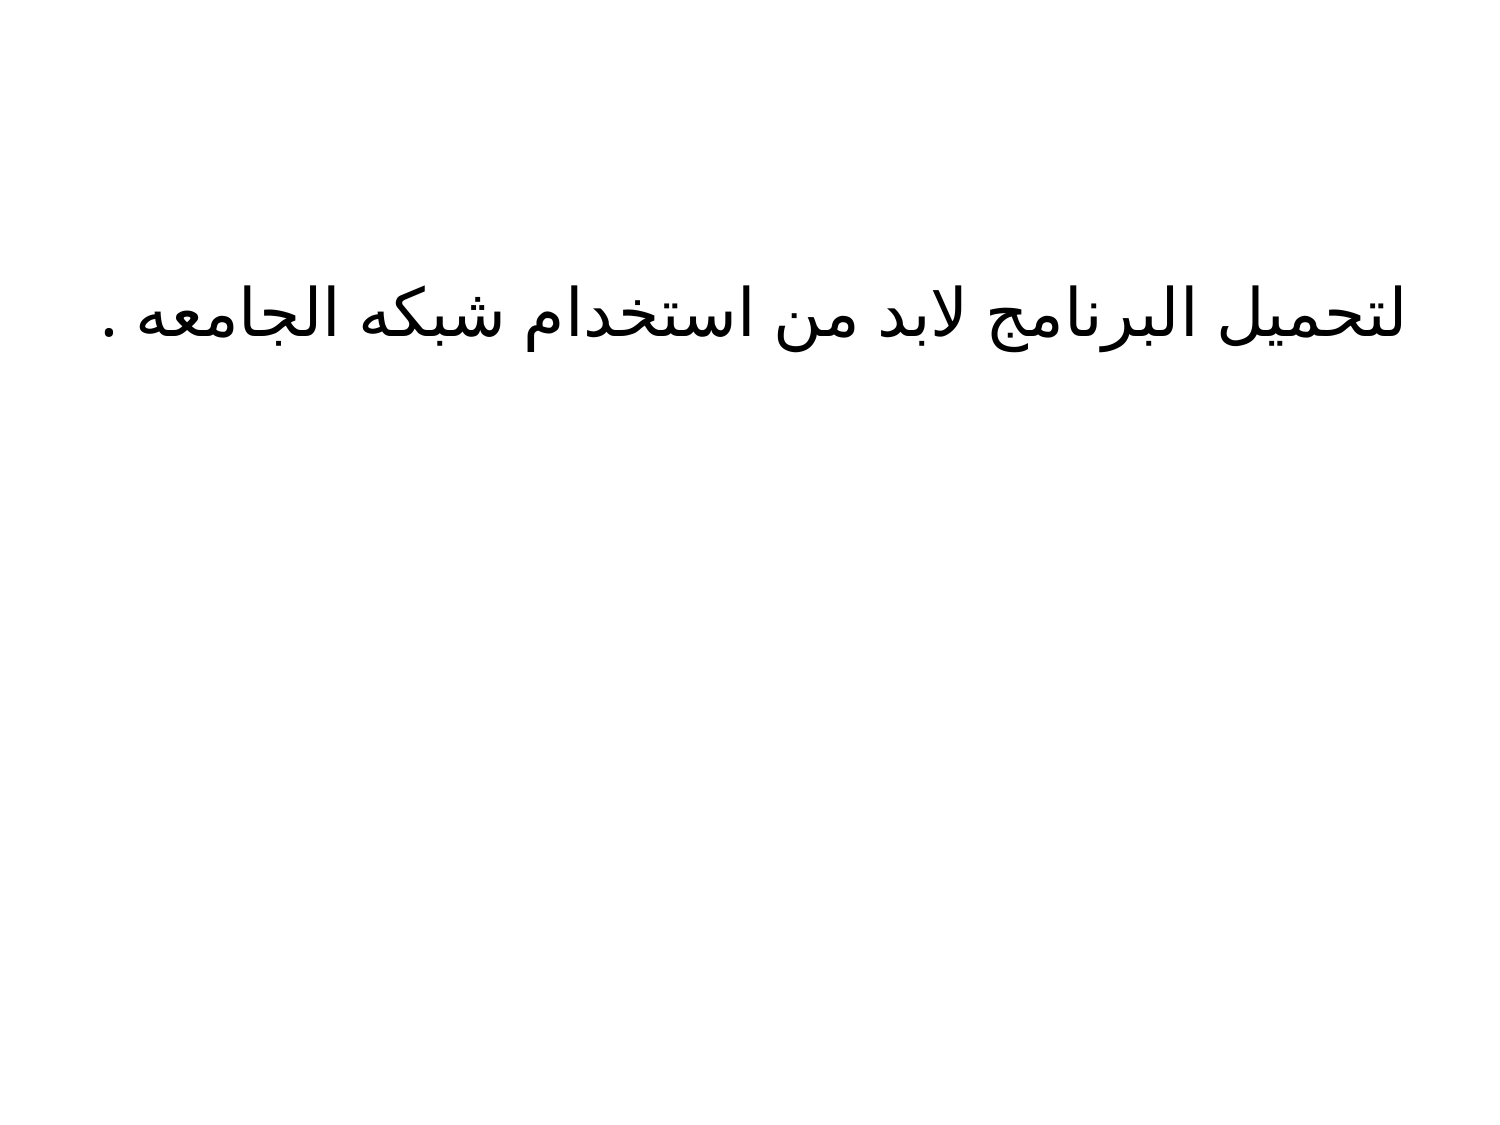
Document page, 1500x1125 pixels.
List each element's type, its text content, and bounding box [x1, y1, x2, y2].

list لتحميل البرنامج لابد من استخدام شبكه الجامعه . [75, 262, 1425, 1005]
